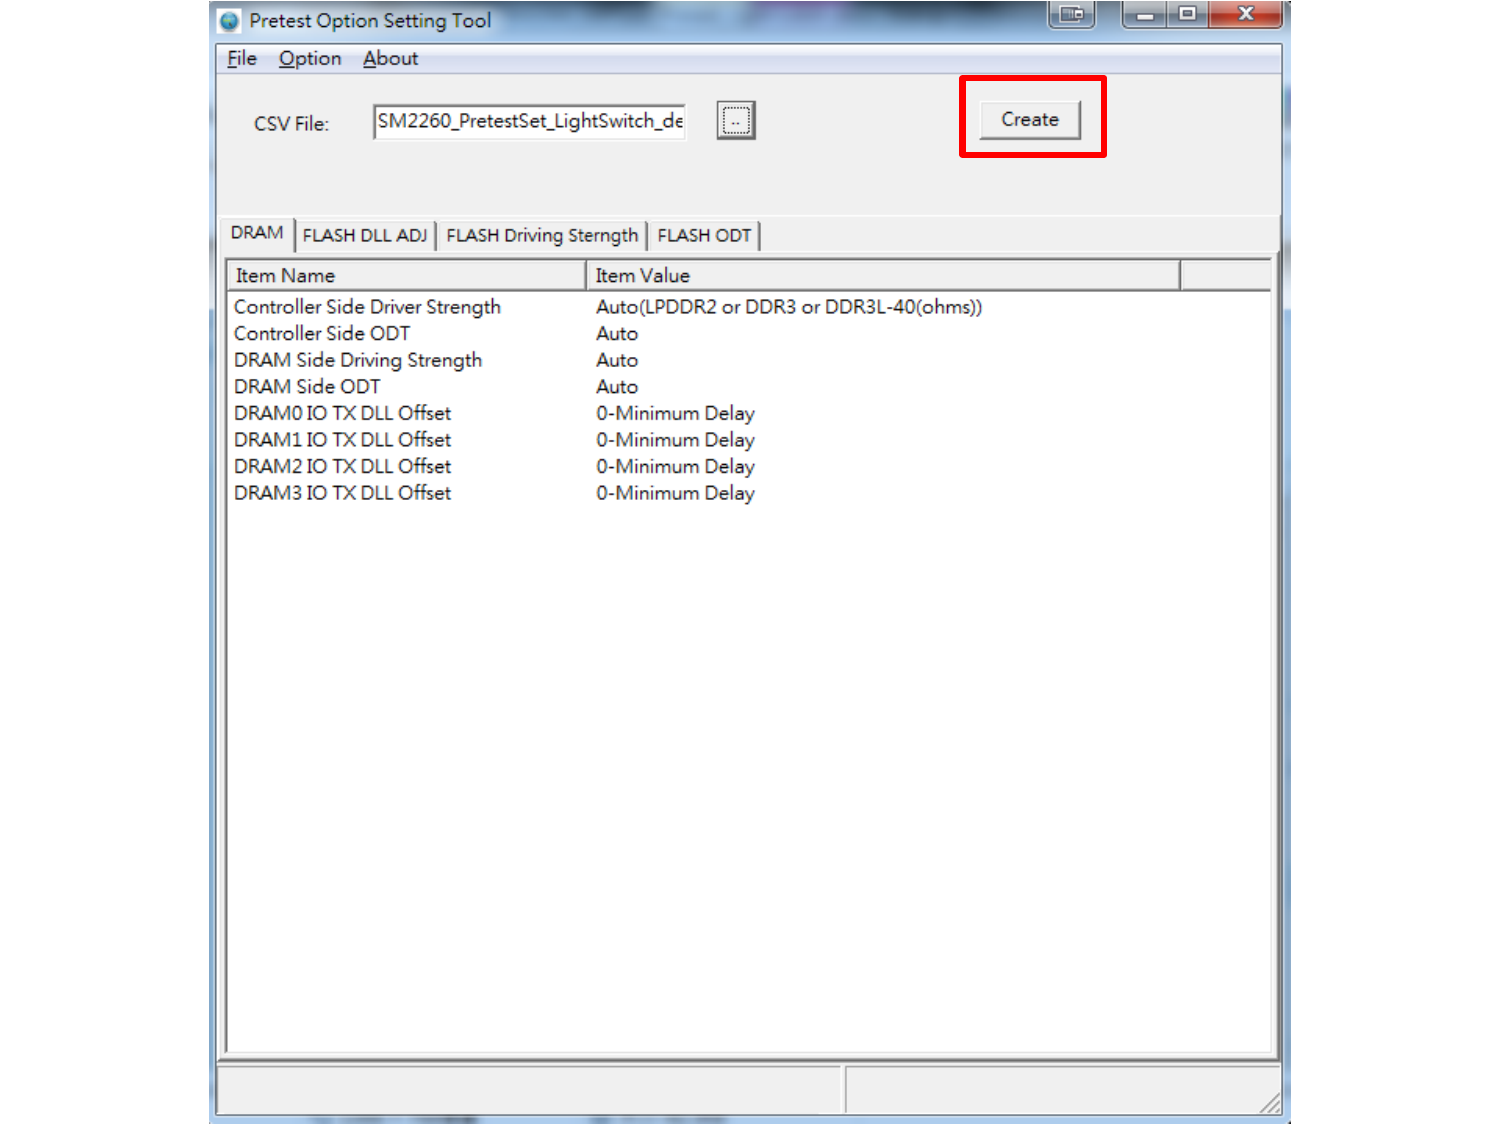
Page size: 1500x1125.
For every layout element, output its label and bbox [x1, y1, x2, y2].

text_box [209, 1, 1291, 1124]
